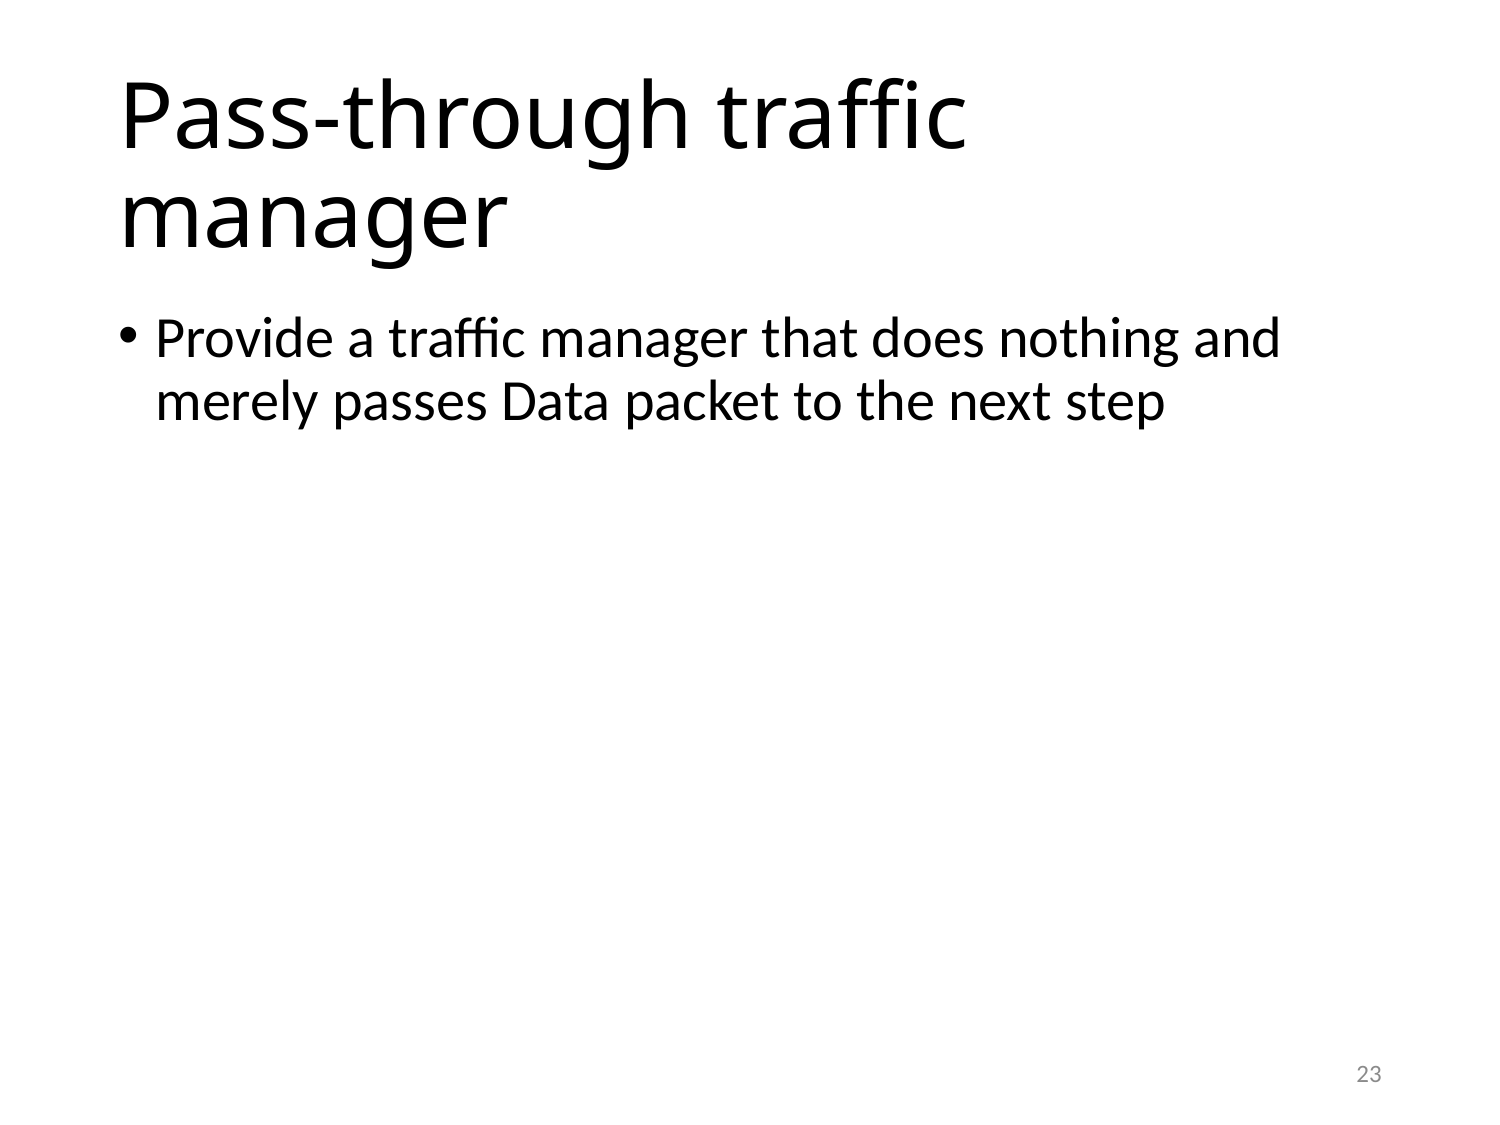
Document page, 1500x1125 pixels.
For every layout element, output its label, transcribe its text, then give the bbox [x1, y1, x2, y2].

slide_number 23 [1059, 1042, 1397, 1103]
title Pass-through traffic manager [103, 59, 1397, 278]
list Provide a traffic manager that does nothing and merely passes Data packet to the next step [103, 299, 1397, 1014]
